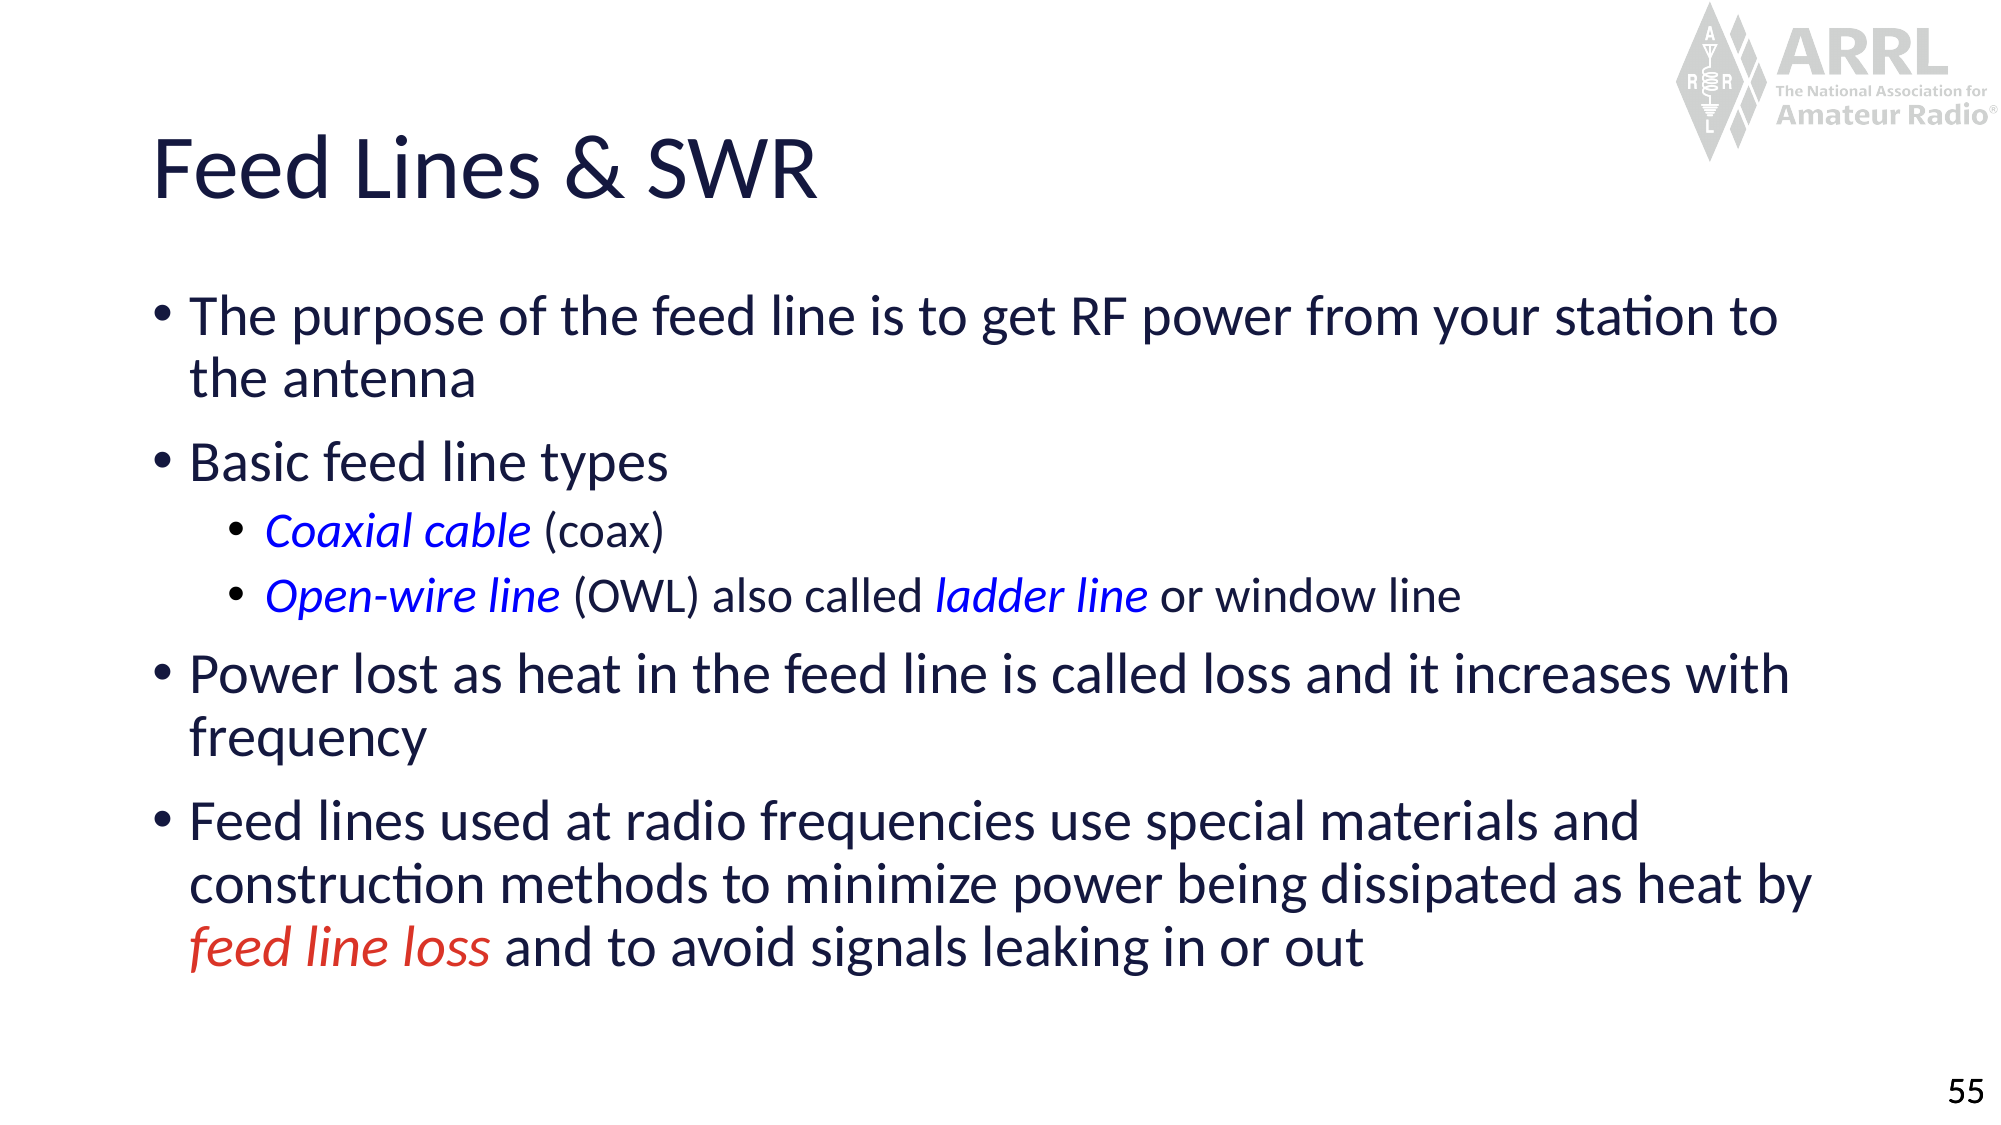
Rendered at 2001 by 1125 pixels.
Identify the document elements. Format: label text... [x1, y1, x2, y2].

list The purpose of the feed line is to get RF power from your station to the antenna Basic feed line types Coaxial cable (coax) Open-wire line (OWL) also called ladder line or window line Power lost as heat in the feed line is called loss and it increases with frequency Feed lines used at radio frequencies use special materials and construction methods to minimize power being dissipated as heat by feed line loss and to avoid signals leaking in or out [137, 277, 1863, 1066]
picture [1674, 0, 2000, 164]
title Feed Lines & SWR [137, 59, 1863, 277]
